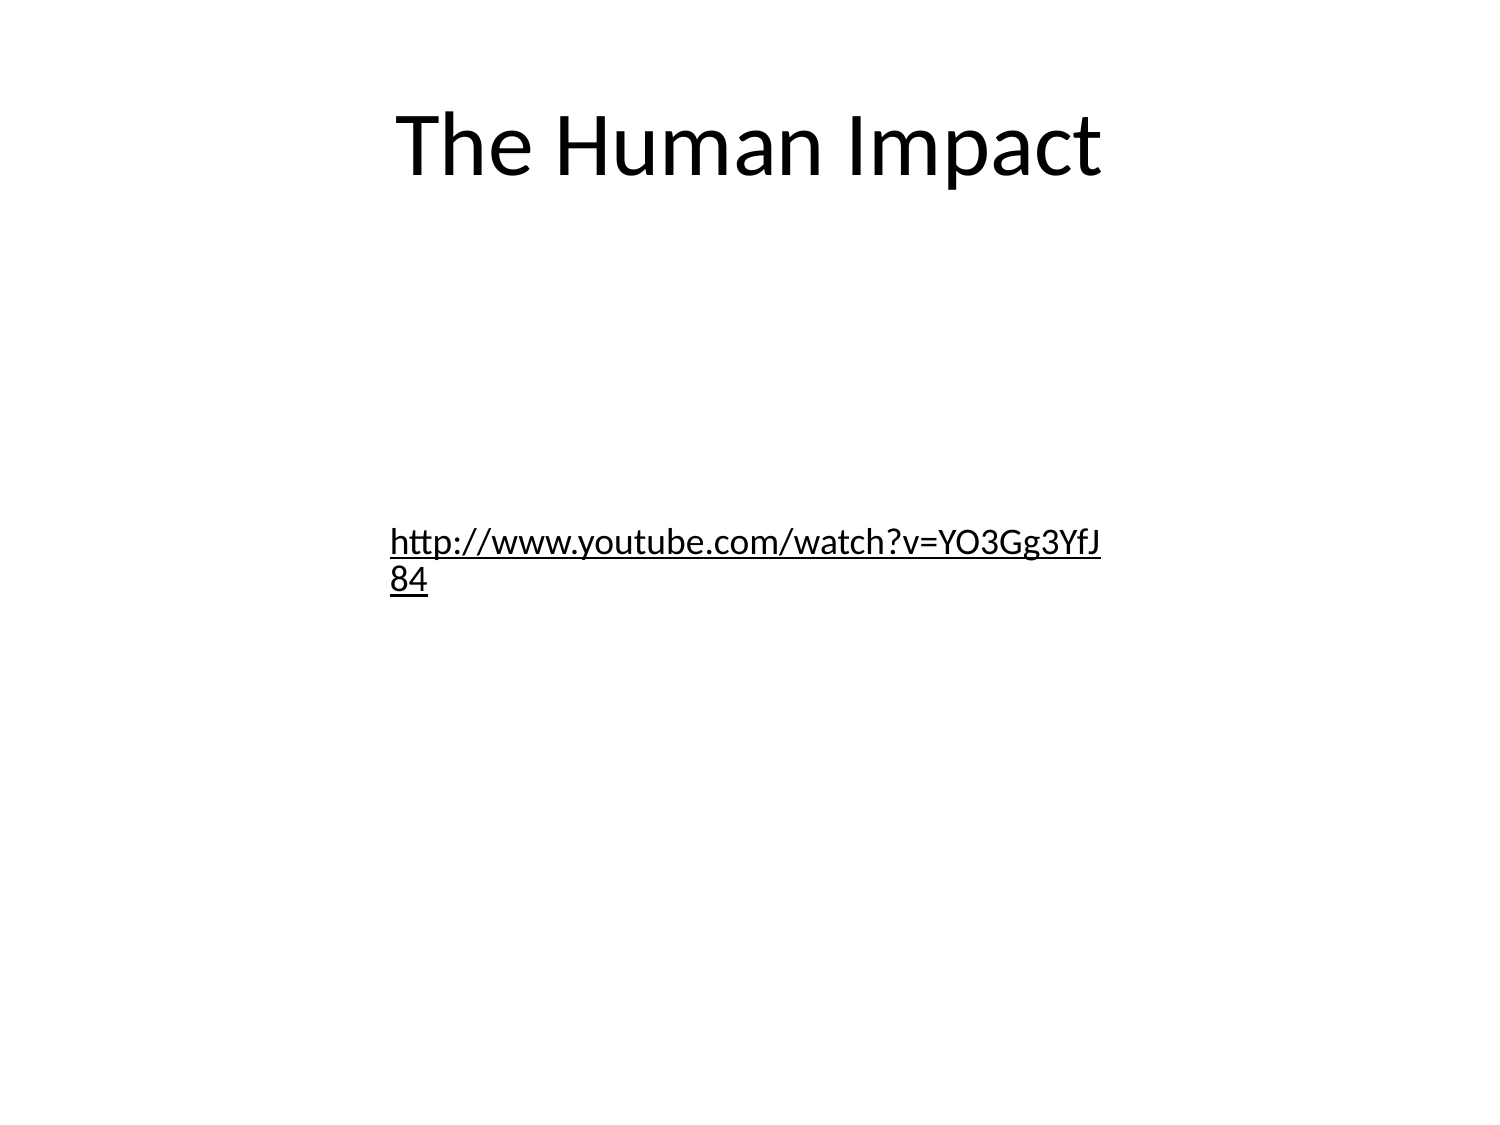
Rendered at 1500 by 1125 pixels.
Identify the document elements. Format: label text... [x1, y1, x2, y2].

title The Human Impact [75, 45, 1425, 233]
text_box http://www.youtube.com/watch?v=YO3Gg3YfJ84 [374, 509, 1125, 615]
